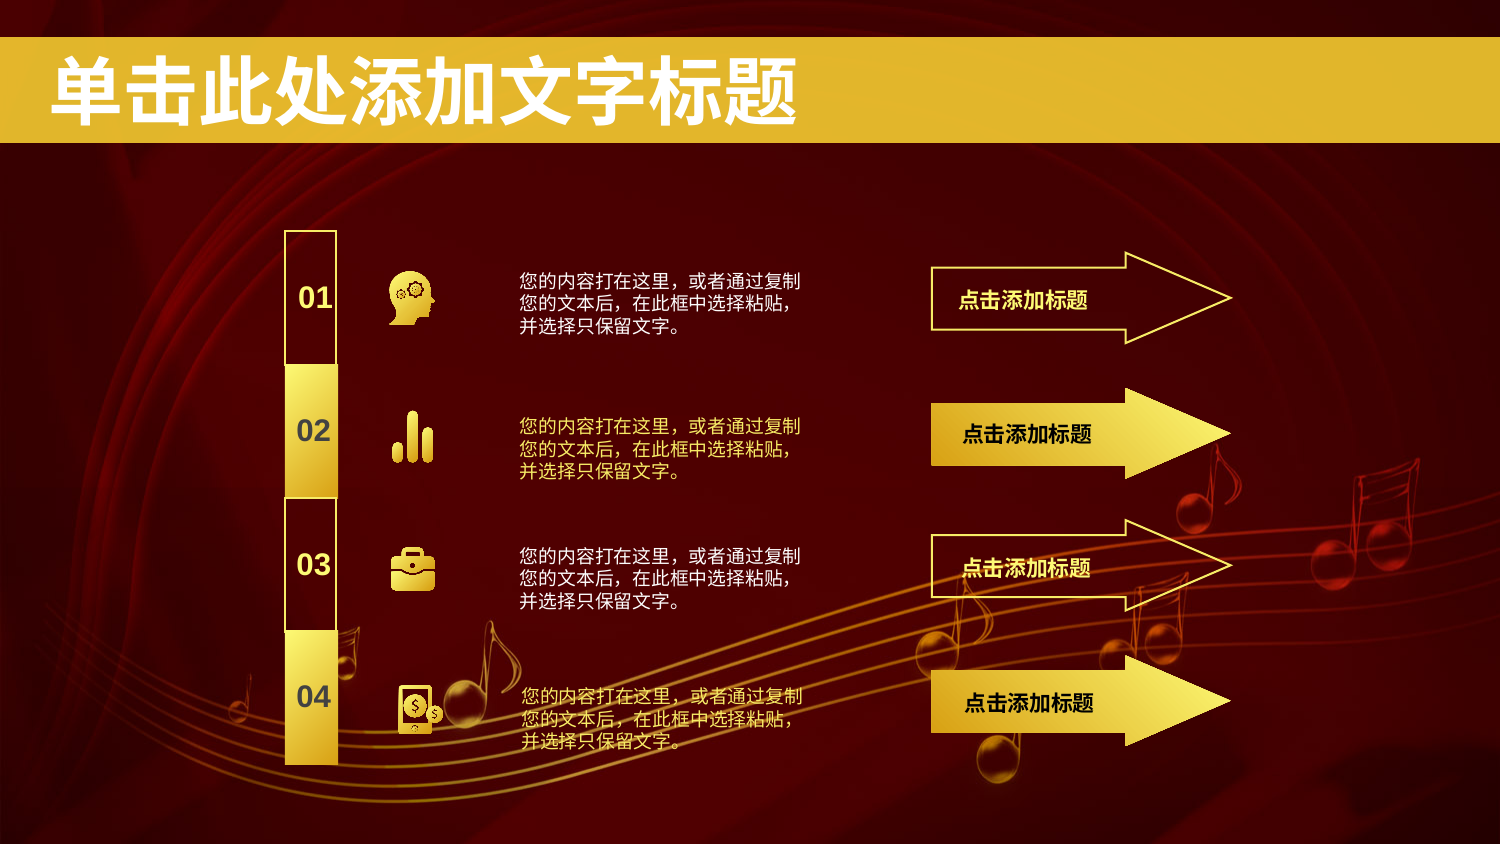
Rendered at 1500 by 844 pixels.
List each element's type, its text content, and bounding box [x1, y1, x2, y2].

text_box 您的内容打在这里，或者通过复制 您的文本后，在此框中选择粘贴， 并选择只保留文字。 [505, 407, 817, 490]
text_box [281, 498, 347, 630]
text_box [281, 630, 347, 765]
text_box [282, 230, 349, 365]
text_box 您的内容打在这里，或者通过复制 您的文本后，在此框中选择粘贴， 并选择只保留文字。 [506, 677, 818, 760]
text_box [931, 520, 1231, 611]
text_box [398, 685, 444, 734]
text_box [392, 410, 433, 463]
picture [0, 143, 1500, 844]
text_box 您的内容打在这里，或者通过复制 您的文本后，在此框中选择粘贴， 并选择只保留文字。 [505, 536, 817, 620]
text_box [931, 655, 1231, 746]
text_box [931, 252, 1231, 344]
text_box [389, 271, 437, 325]
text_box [281, 364, 347, 498]
picture [0, 0, 1500, 37]
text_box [931, 388, 1231, 479]
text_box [391, 547, 435, 591]
text_box 您的内容打在这里，或者通过复制 您的文本后，在此框中选择粘贴， 并选择只保留文字。 [505, 262, 817, 345]
